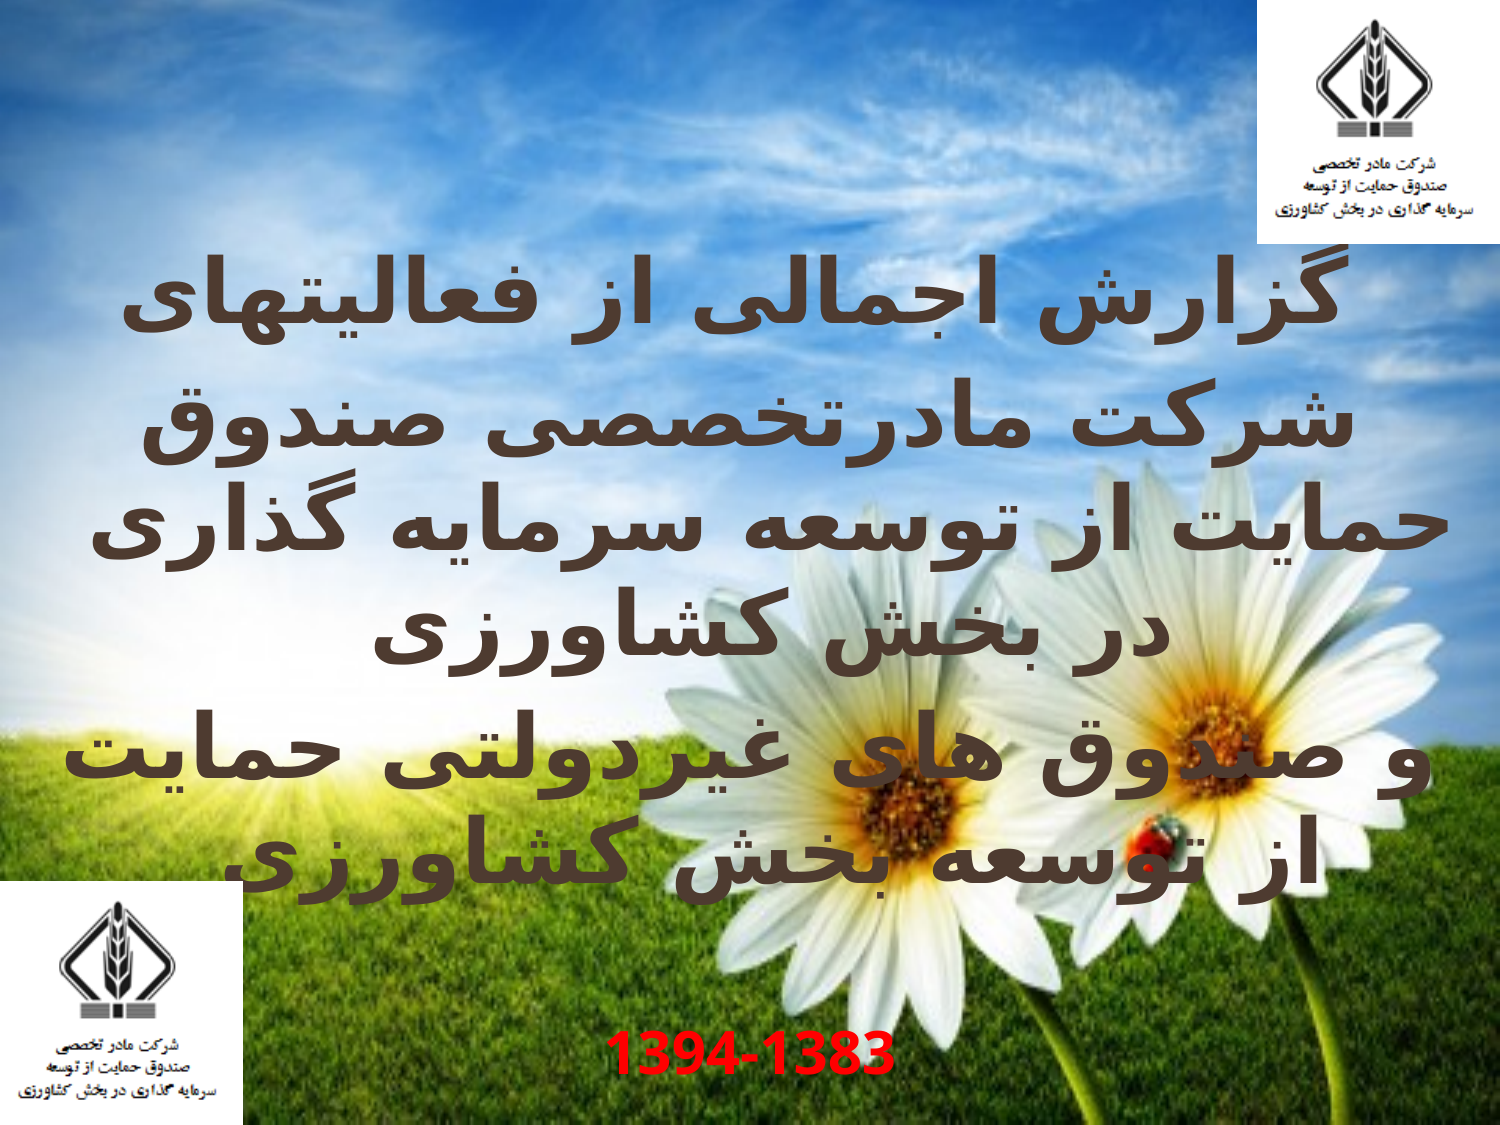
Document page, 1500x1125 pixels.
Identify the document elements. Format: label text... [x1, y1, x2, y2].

picture [0, 880, 243, 1125]
picture [1257, 0, 1500, 244]
subtitle گزارش اجمالی از فعالیتهای شرکت مادرتخصصی صندوق حمایت از توسعه سرمایه گذاری در بخش کشاورزی و صندوق های غیردولتی حمایت از توسعه بخش کشاورزی 1394-1383 [0, 0, 1500, 1125]
